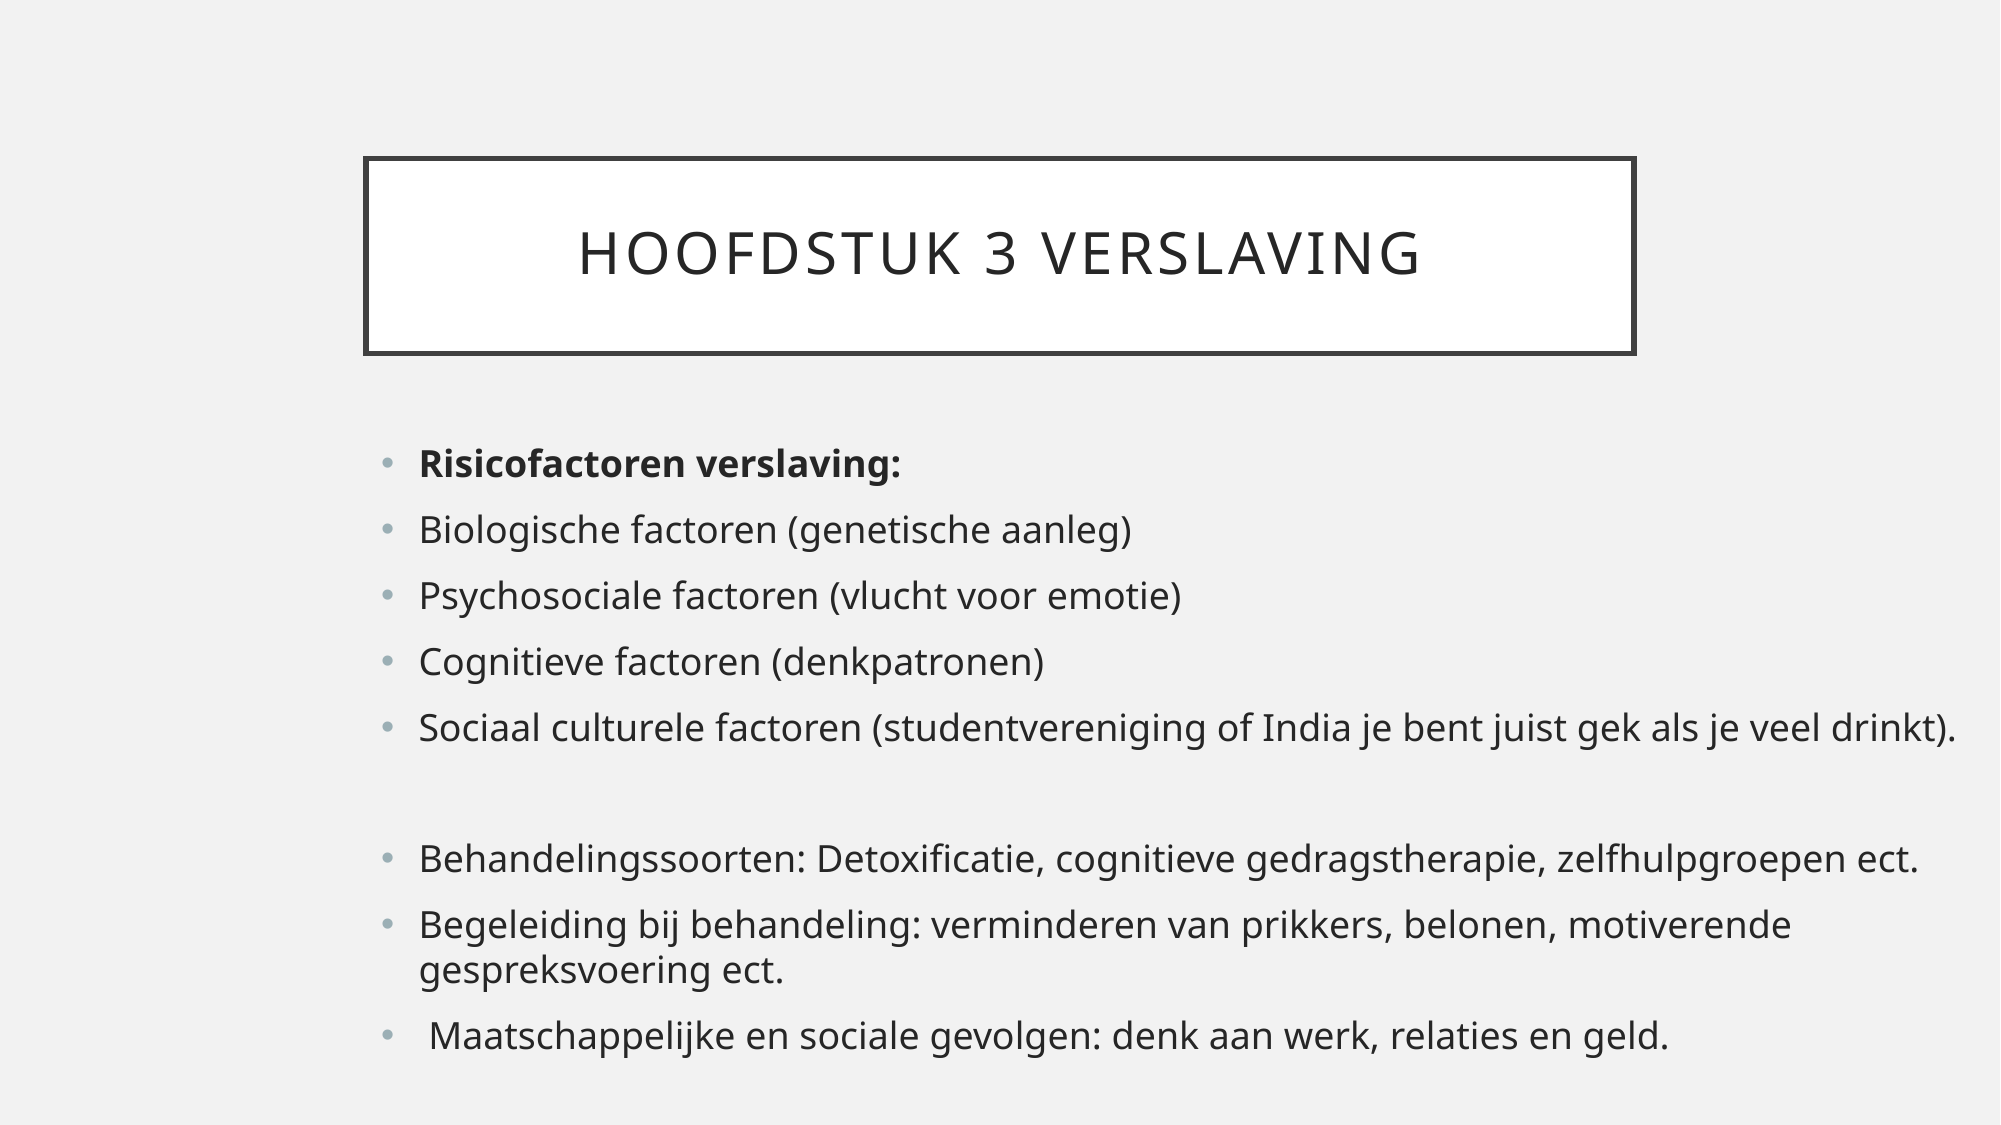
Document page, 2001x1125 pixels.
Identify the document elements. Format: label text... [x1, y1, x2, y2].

list Risicofactoren verslaving: Biologische factoren (genetische aanleg) Psychosociale factoren (vlucht voor emotie) Cognitieve factoren (denkpatronen) Sociaal culturele factoren (studentvereniging of India je bent juist gek als je veel drinkt). Behandelingssoorten: Detoxificatie, cognitieve gedragstherapie, zelfhulpgroepen ect. Begeleiding bij behandeling: verminderen van prikkers, belonen, motiverende gespreksvoering ect. Maatschappelijke en sociale gevolgen: denk aan werk, relaties en geld. [366, 432, 2000, 1108]
title Hoofdstuk 3 verslaving [363, 156, 1637, 356]
